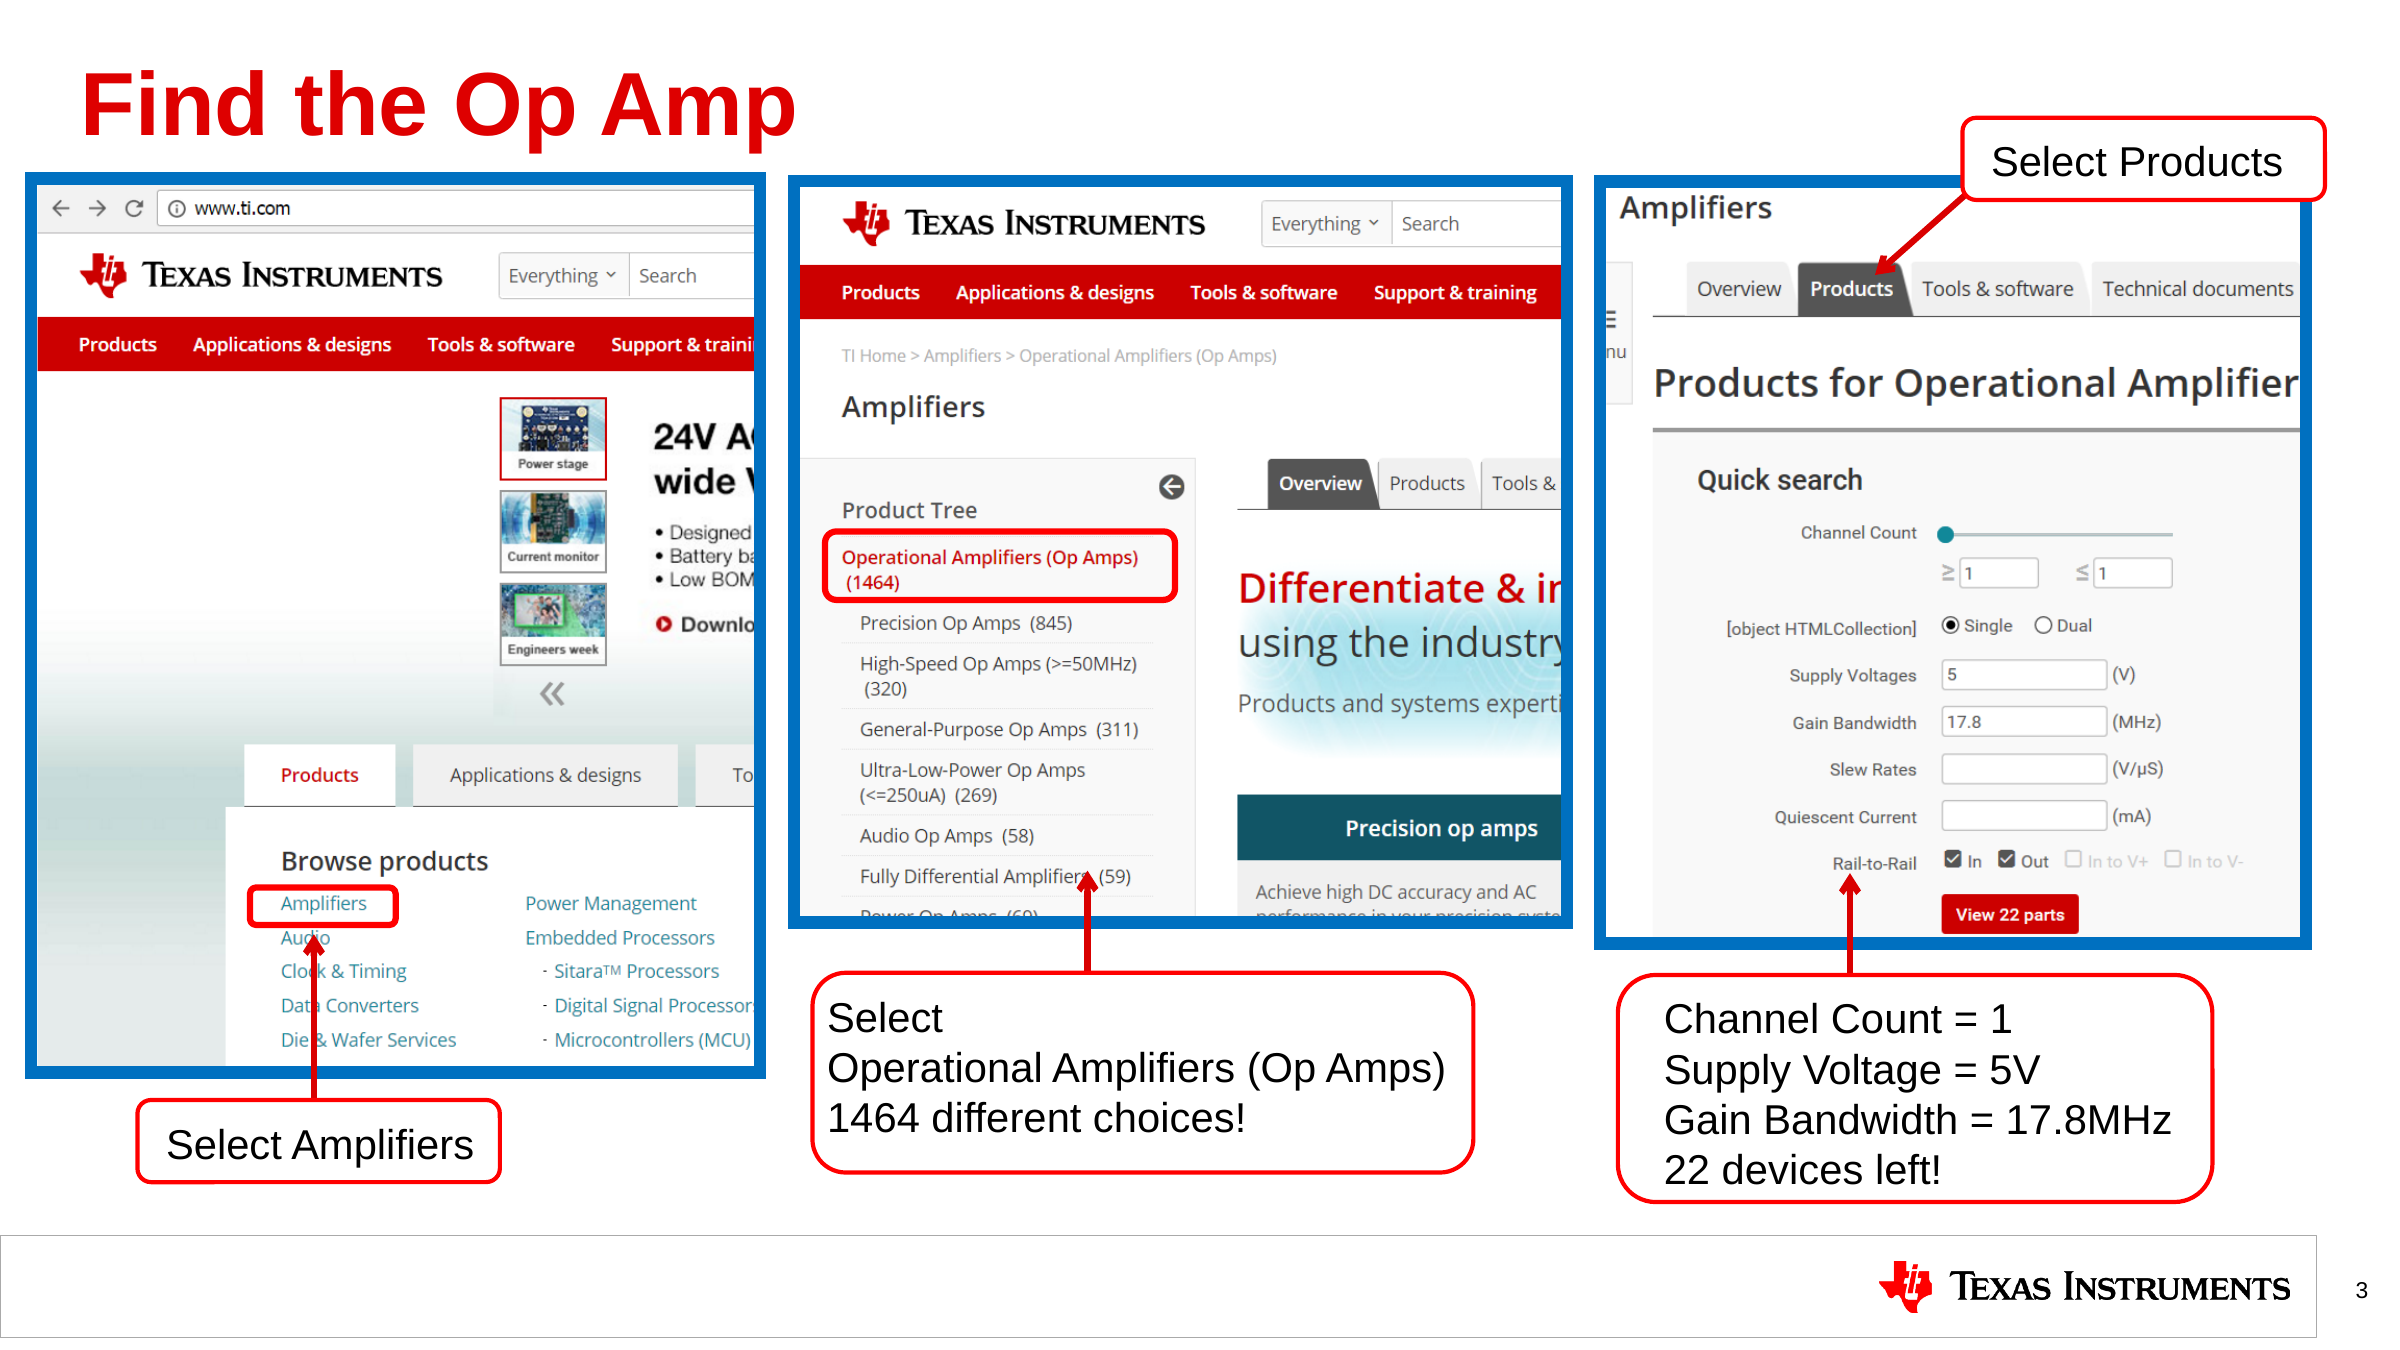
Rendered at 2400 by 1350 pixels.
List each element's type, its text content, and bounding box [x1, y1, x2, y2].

picture [37, 184, 755, 1067]
text_box [318, 1097, 502, 1110]
text_box Channel Count = 1 Supply Voltage = 5V Gain Bandwidth = 17.8MHz 22 devices left! [1648, 984, 2213, 1200]
text_box [810, 995, 1475, 1175]
text_box [135, 1097, 501, 1185]
picture [1606, 187, 2301, 938]
text_box [819, 970, 1083, 982]
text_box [1874, 130, 2038, 276]
text_box Select Operational Amplifiers (Op Amps) 1464 different choices! [812, 982, 1500, 1148]
title Find the Op Amp [60, 27, 2282, 189]
text_box [1615, 972, 2193, 1205]
text_box [1960, 115, 2327, 129]
slide_number 3 [1828, 1265, 2389, 1307]
text_box [2304, 193, 2326, 202]
picture [1879, 1261, 2290, 1265]
picture [1879, 1307, 2290, 1313]
text_box [1854, 972, 2203, 984]
text_box Select Products [1976, 127, 2363, 193]
text_box Select Amplifiers [151, 1110, 538, 1175]
picture [799, 187, 1562, 917]
text_box [1091, 970, 1466, 982]
